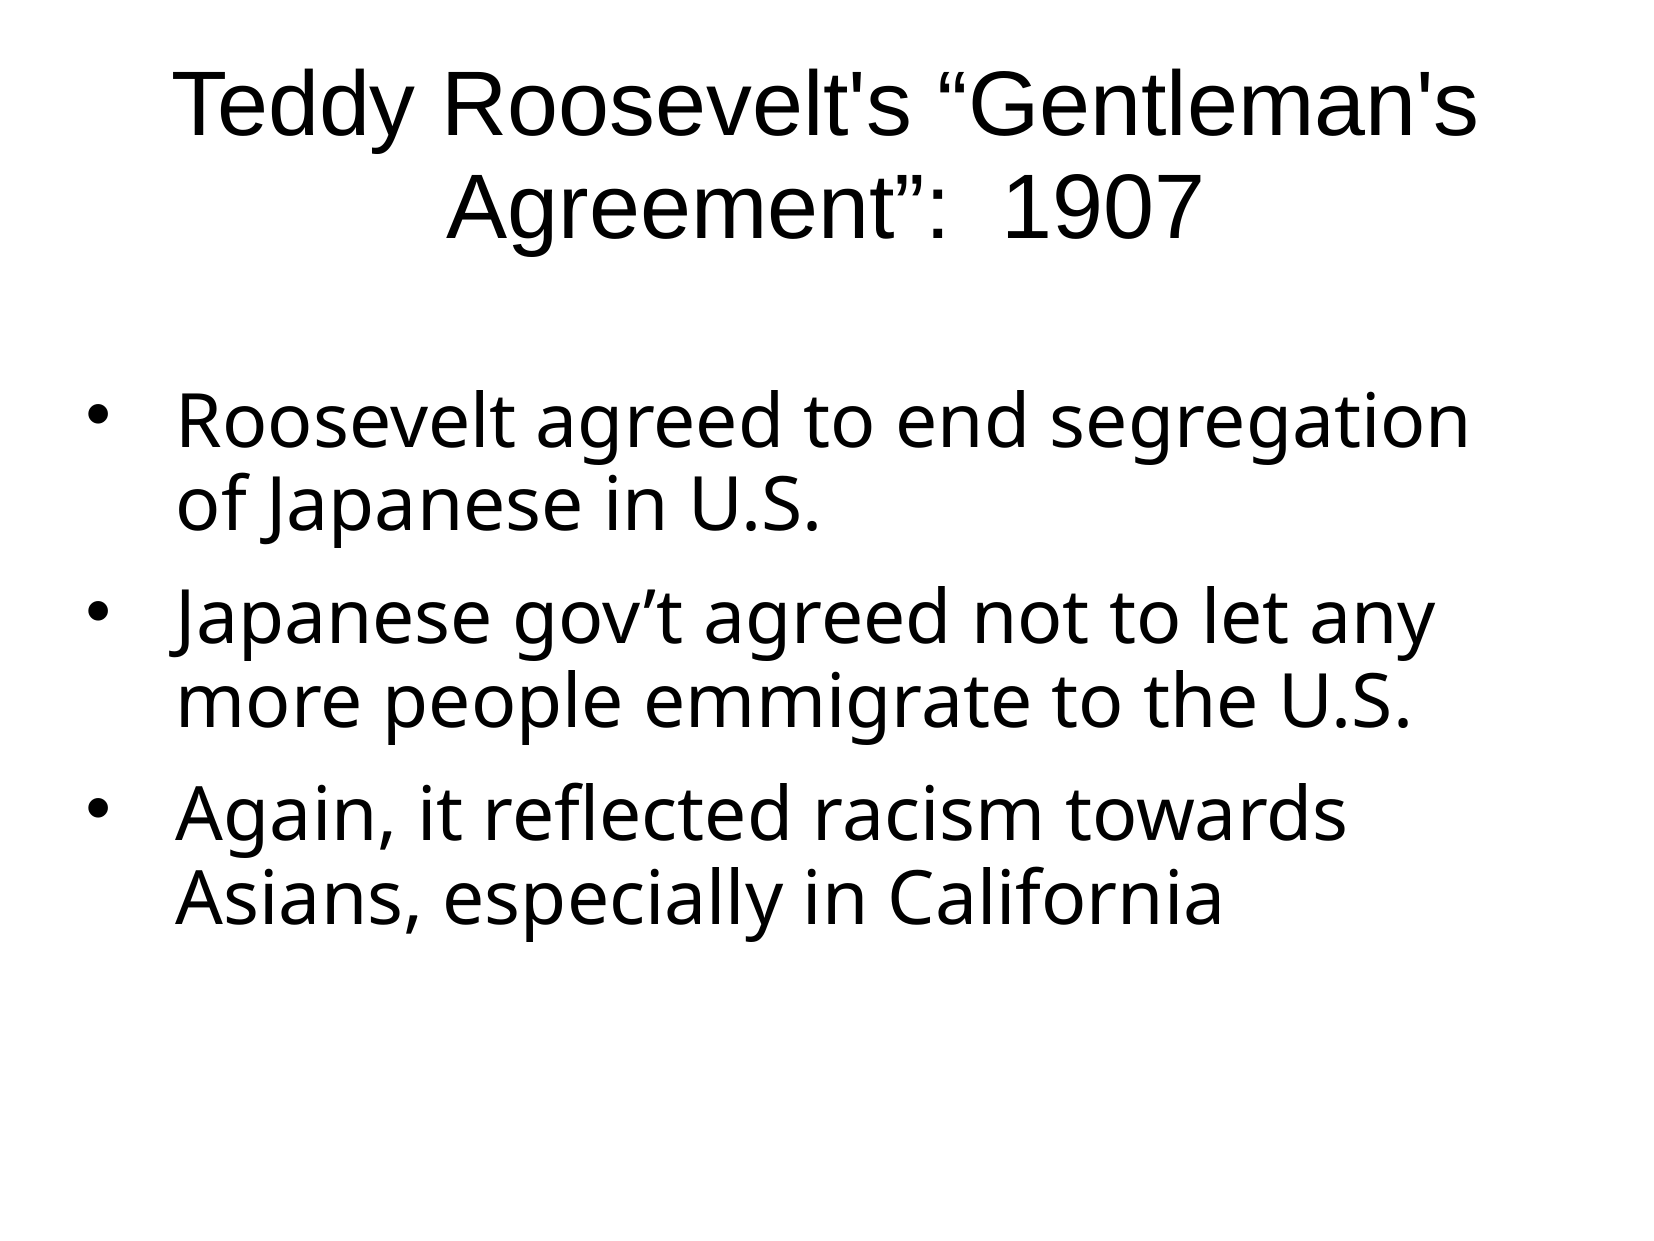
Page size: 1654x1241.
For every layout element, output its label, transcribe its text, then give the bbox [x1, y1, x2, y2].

title Teddy Roosevelt's “Gentleman's Agreement”: 1907 [82, 47, 1571, 259]
list Roosevelt agreed to end segregation of Japanese in U.S. Japanese gov’t agreed not to let any more people emmigrate to the U.S. Again, it reflected racism towards Asians, especially in California [75, 375, 1563, 1194]
